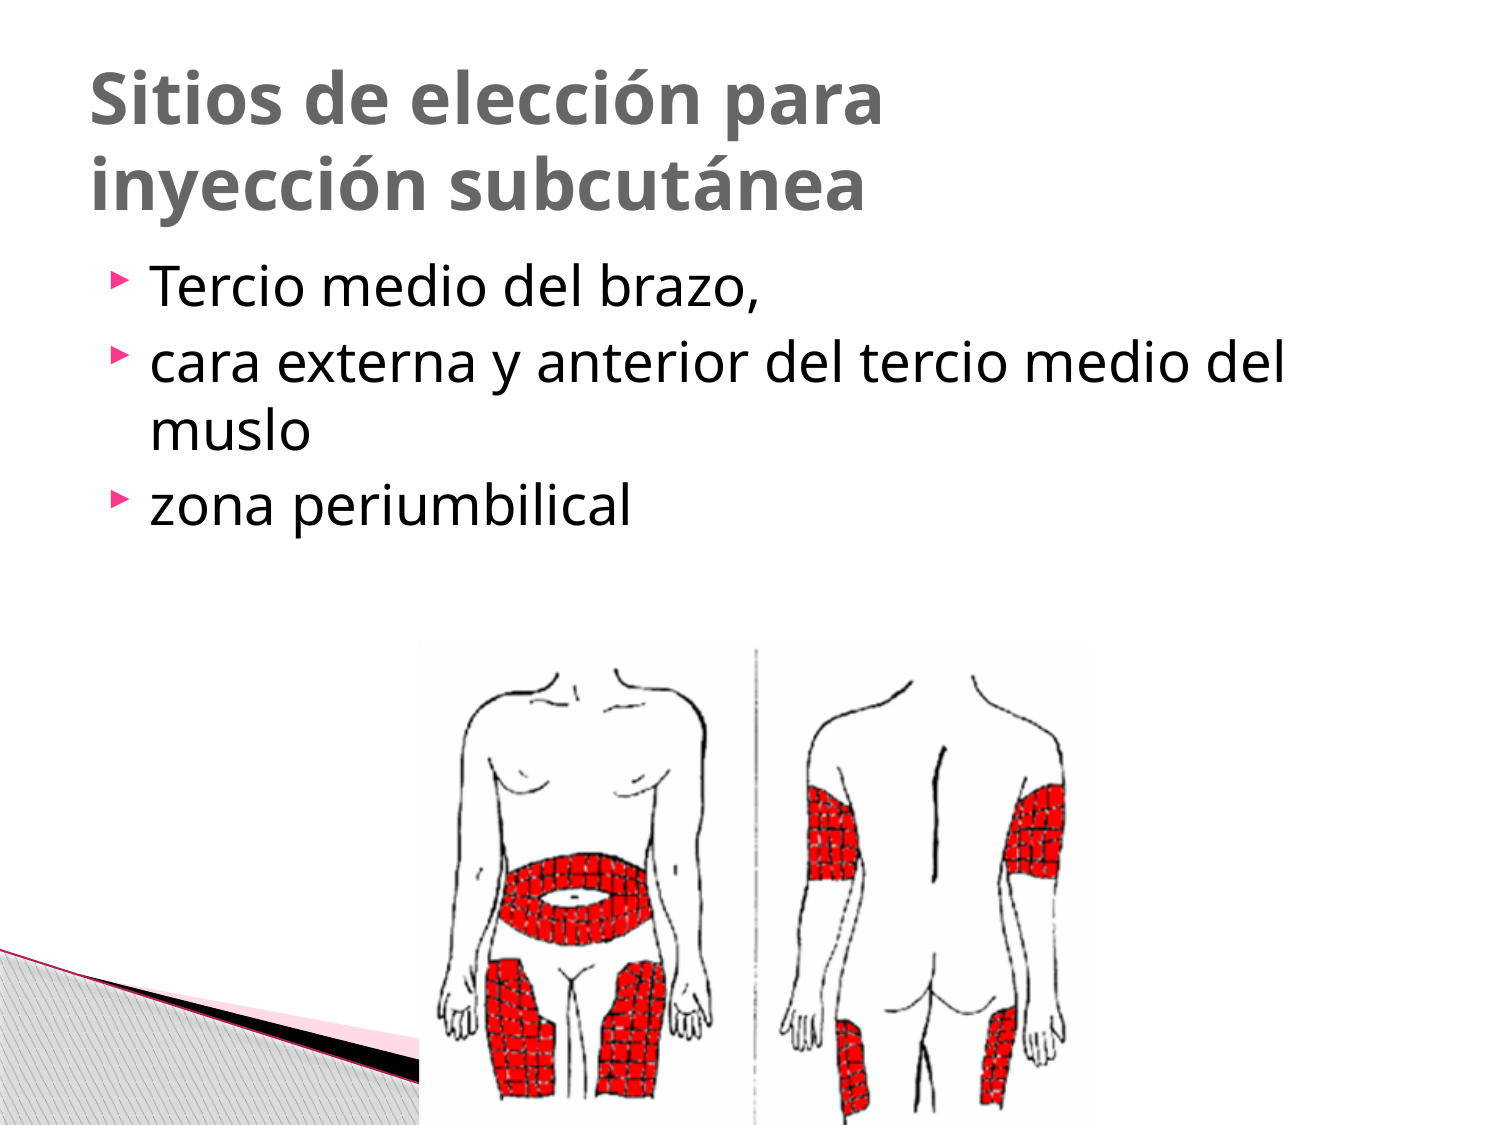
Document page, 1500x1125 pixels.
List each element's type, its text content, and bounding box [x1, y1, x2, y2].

list Tercio medio del brazo, cara externa y anterior del tercio medio del muslo zona periumbilical [75, 243, 1425, 986]
title Sitios de elección para inyección subcutánea [75, 45, 1425, 233]
picture [418, 641, 1092, 1125]
